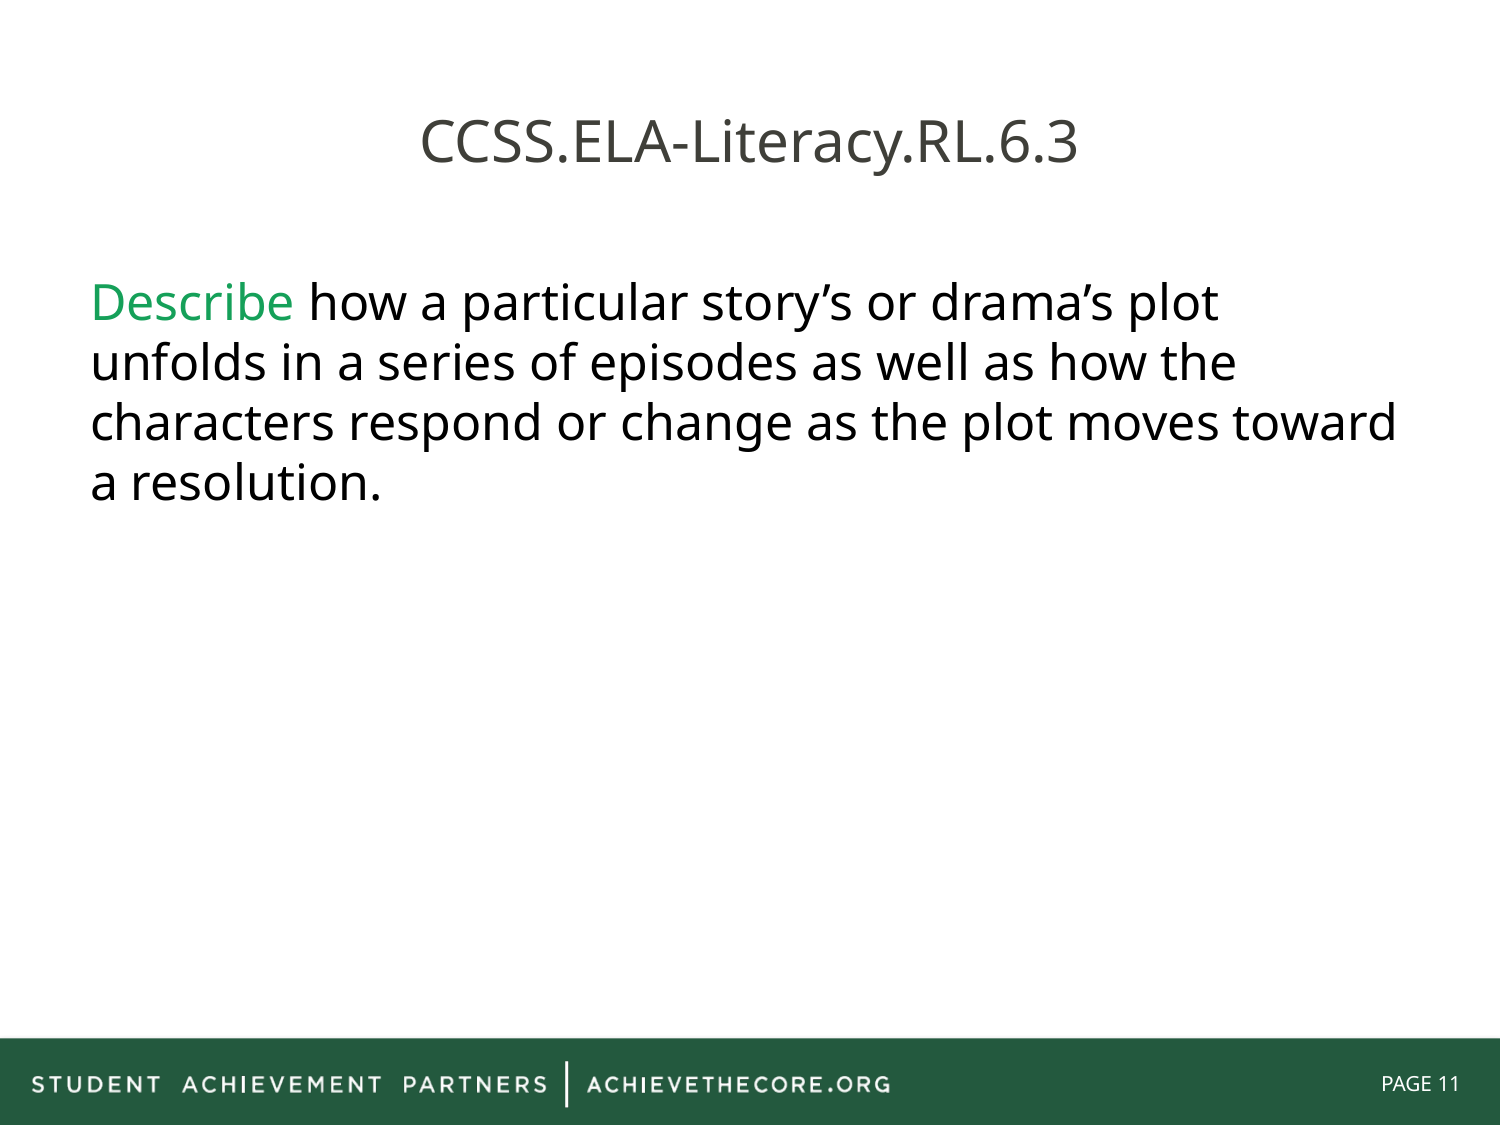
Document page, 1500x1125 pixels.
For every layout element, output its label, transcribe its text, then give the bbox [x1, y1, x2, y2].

title CCSS.ELA-Literacy.RL.6.3 [75, 45, 1425, 233]
list Describe how a particular story’s or drama’s plot unfolds in a series of episodes as well as how the characters respond or change as the plot moves toward a resolution. [75, 262, 1425, 1005]
